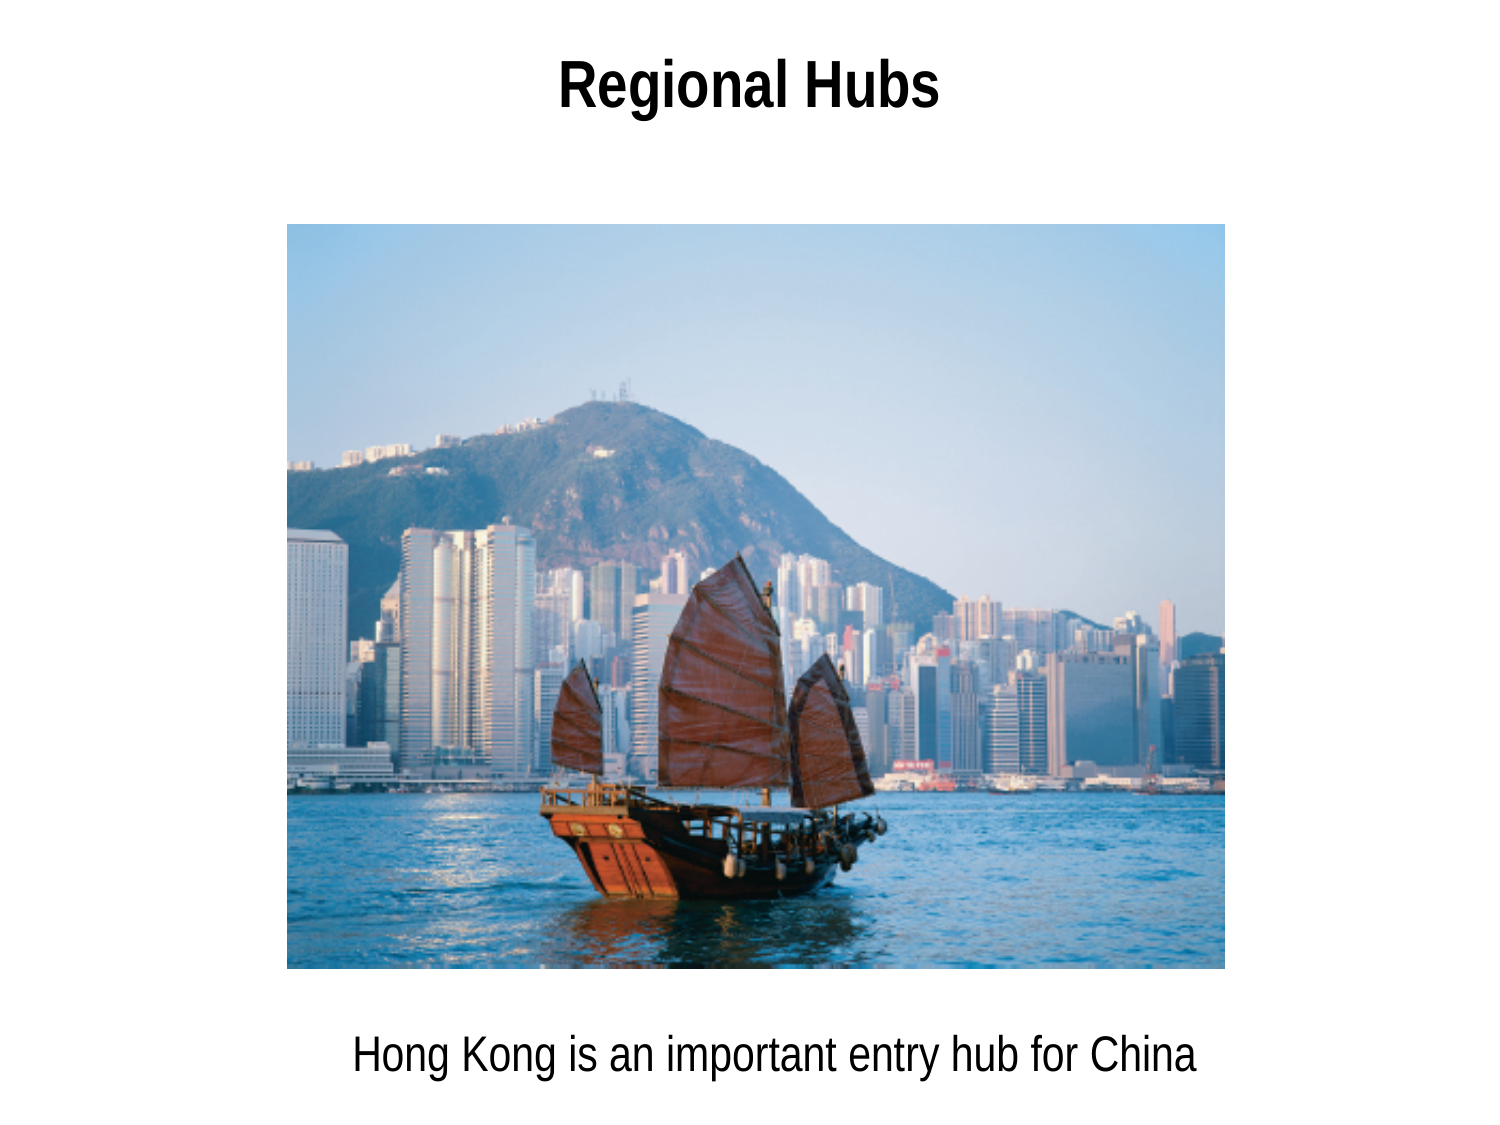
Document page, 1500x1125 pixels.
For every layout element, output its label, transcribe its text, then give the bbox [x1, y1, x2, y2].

title Regional Hubs [112, 12, 1388, 151]
text_box Hong Kong is an important entry hub for China [125, 1014, 1425, 1089]
footer Copyright © 2014 Pearson Education [512, 1042, 988, 1103]
picture [287, 224, 1226, 969]
